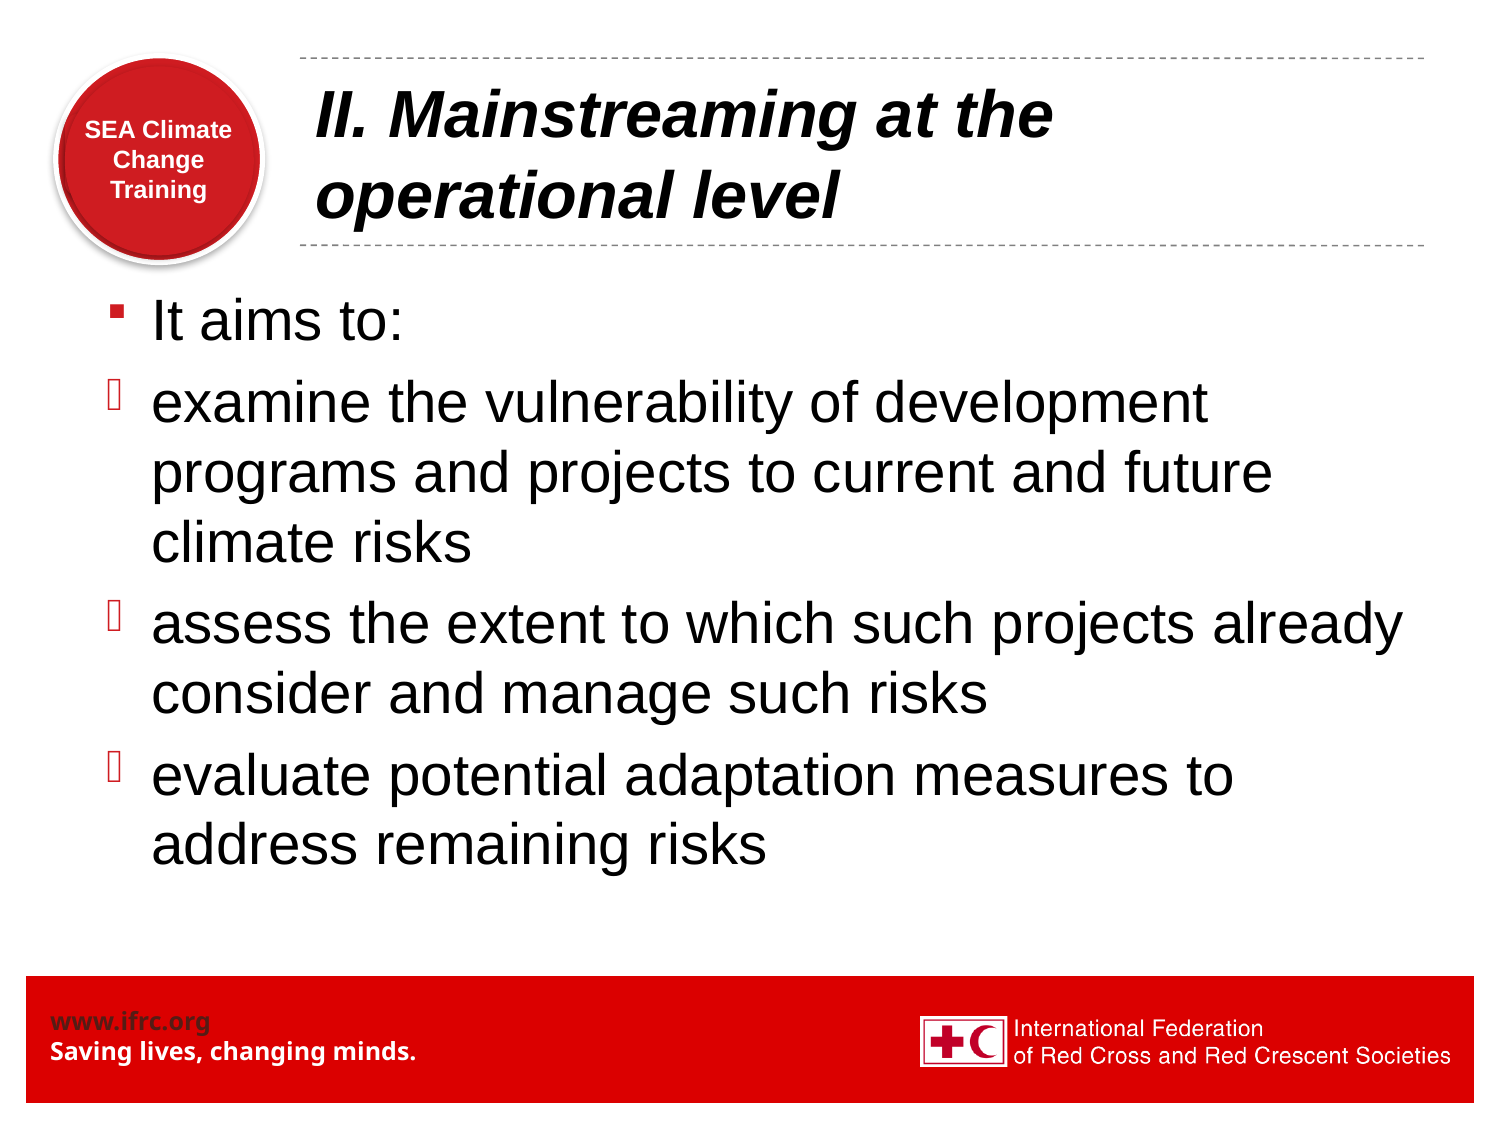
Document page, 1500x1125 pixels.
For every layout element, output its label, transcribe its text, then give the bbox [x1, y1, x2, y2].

list It aims to: examine the vulnerability of development programs and projects to current and future climate risks assess the extent to which such projects already consider and manage such risks evaluate potential adaptation measures to address remaining risks [91, 275, 1425, 963]
title II. Mainstreaming at the operational level [300, 57, 1425, 246]
picture [920, 1016, 1450, 1067]
